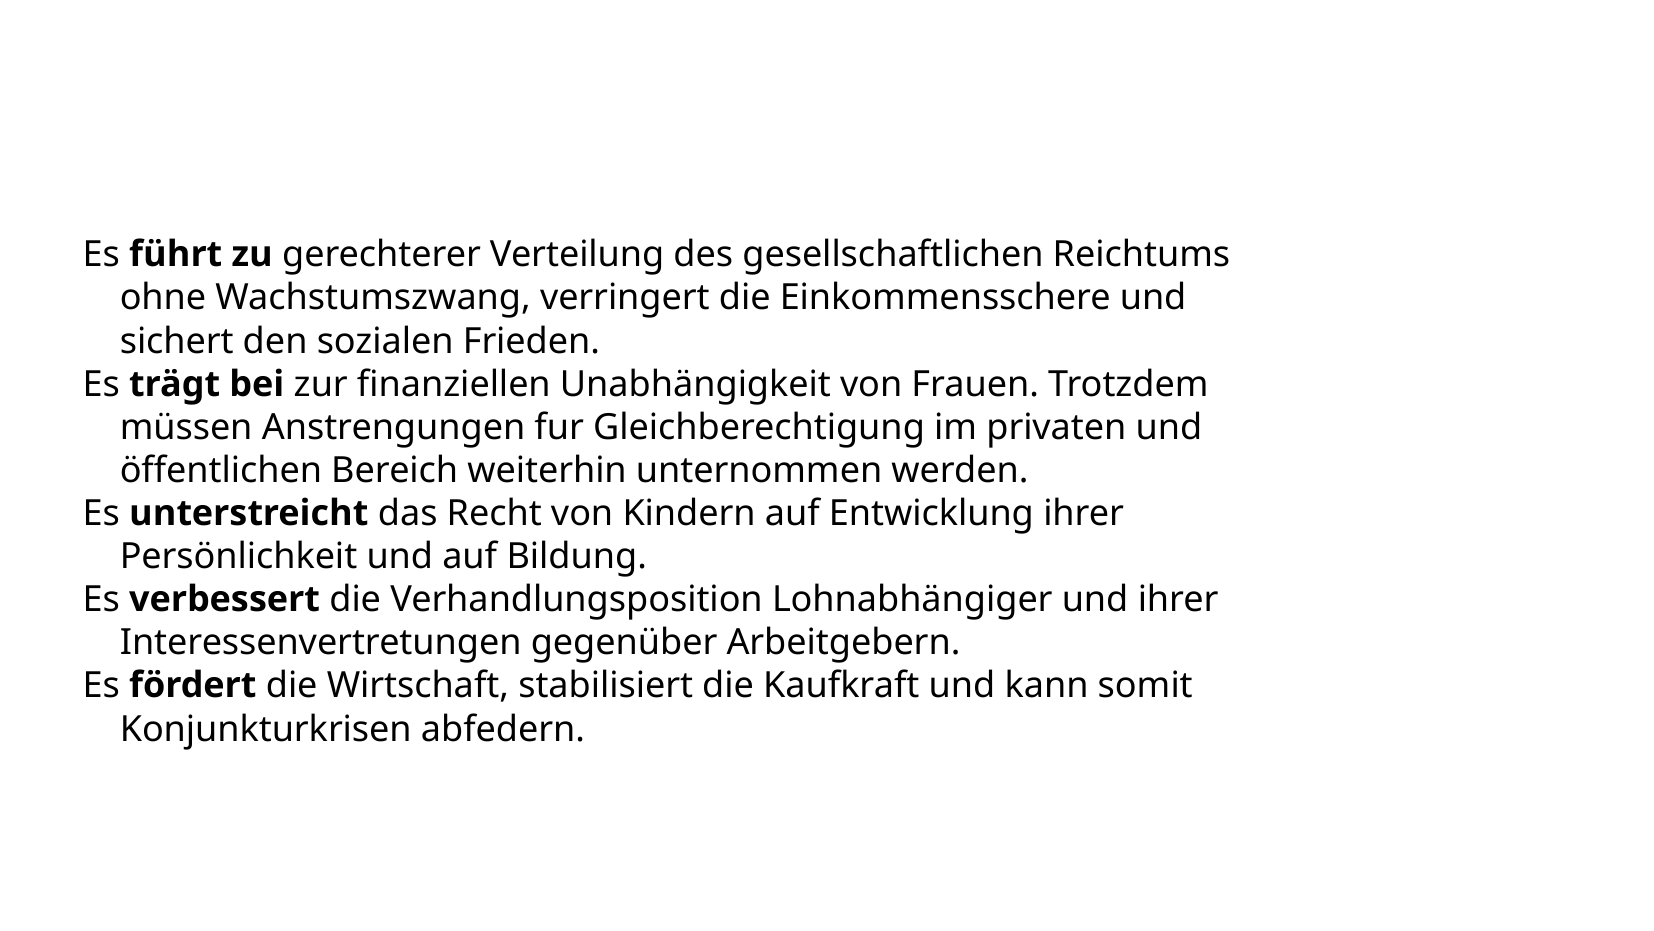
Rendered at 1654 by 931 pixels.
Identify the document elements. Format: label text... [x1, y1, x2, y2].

list Es führt zu gerechterer Verteilung des gesellschaftlichen Reichtums ohne Wachstumszwang, verringert die Einkommensschere und sichert den sozialen Frieden. Es trägt bei zur finanziellen Unabhängigkeit von Frauen. Trotzdem müssen Anstrengungen fur Gleichberechtigung im privaten und öffentlichen Bereich weiterhin unternommen werden. Es unterstreicht das Recht von Kindern auf Entwicklung ihrer Persönlichkeit und auf Bildung. Es verbessert die Verhandlungsposition Lohnabhängiger und ihrer Interessenvertretungen gegenüber Arbeitgebern. Es fördert die Wirtschaft, stabilisiert die Kaufkraft und kann somit Konjunkturkrisen abfedern. [82, 217, 1571, 757]
